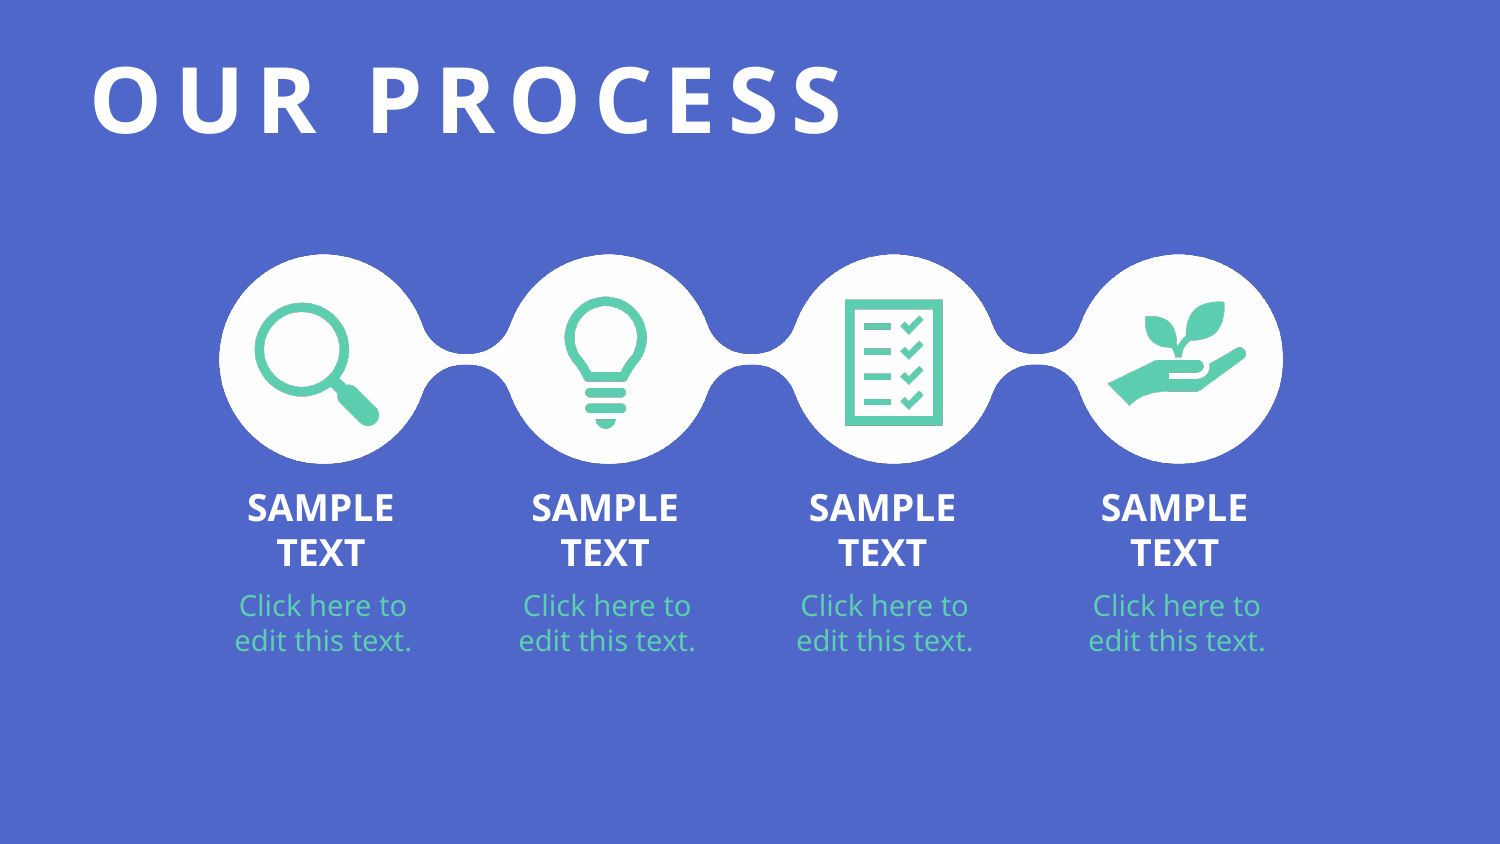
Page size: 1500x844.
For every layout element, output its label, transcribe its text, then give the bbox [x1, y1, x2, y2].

text_box SAMPLE TEXT [509, 476, 701, 581]
text_box SAMPLE TEXT [787, 476, 979, 581]
text_box Click here to edit this text. [208, 579, 438, 665]
text_box SAMPLE TEXT [225, 476, 417, 581]
text_box SAMPLE TEXT [1079, 476, 1271, 581]
text_box Click here to edit this text. [770, 579, 1000, 665]
text_box Click here to edit this text. [492, 579, 722, 665]
list OUR PROCESS [75, 34, 1025, 135]
picture [219, 254, 1283, 464]
text_box Click here to edit this text. [1062, 579, 1292, 665]
